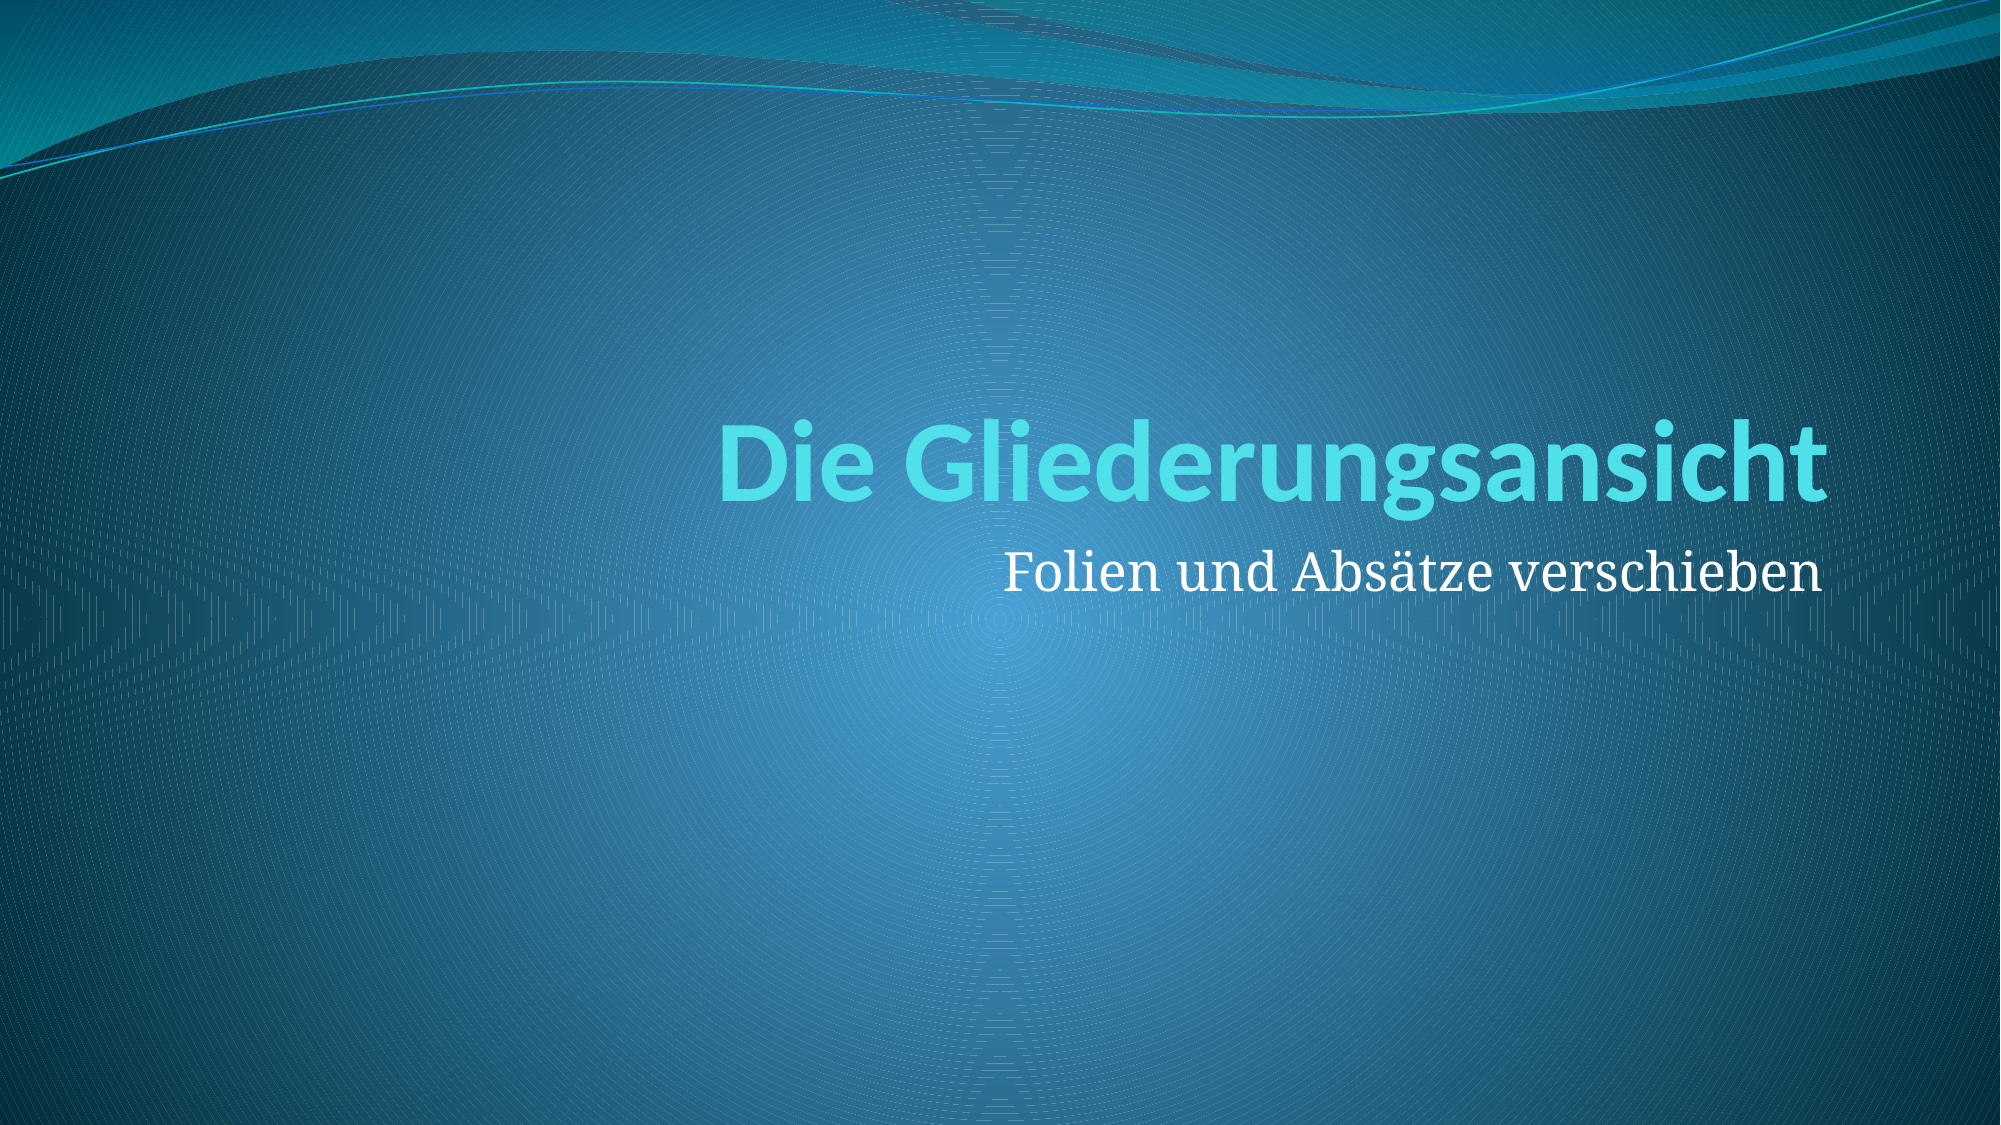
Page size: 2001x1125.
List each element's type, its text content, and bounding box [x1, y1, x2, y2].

title Die Gliederungsansicht [116, 224, 1834, 525]
subtitle Folien und Absätze verschieben [116, 529, 1835, 818]
